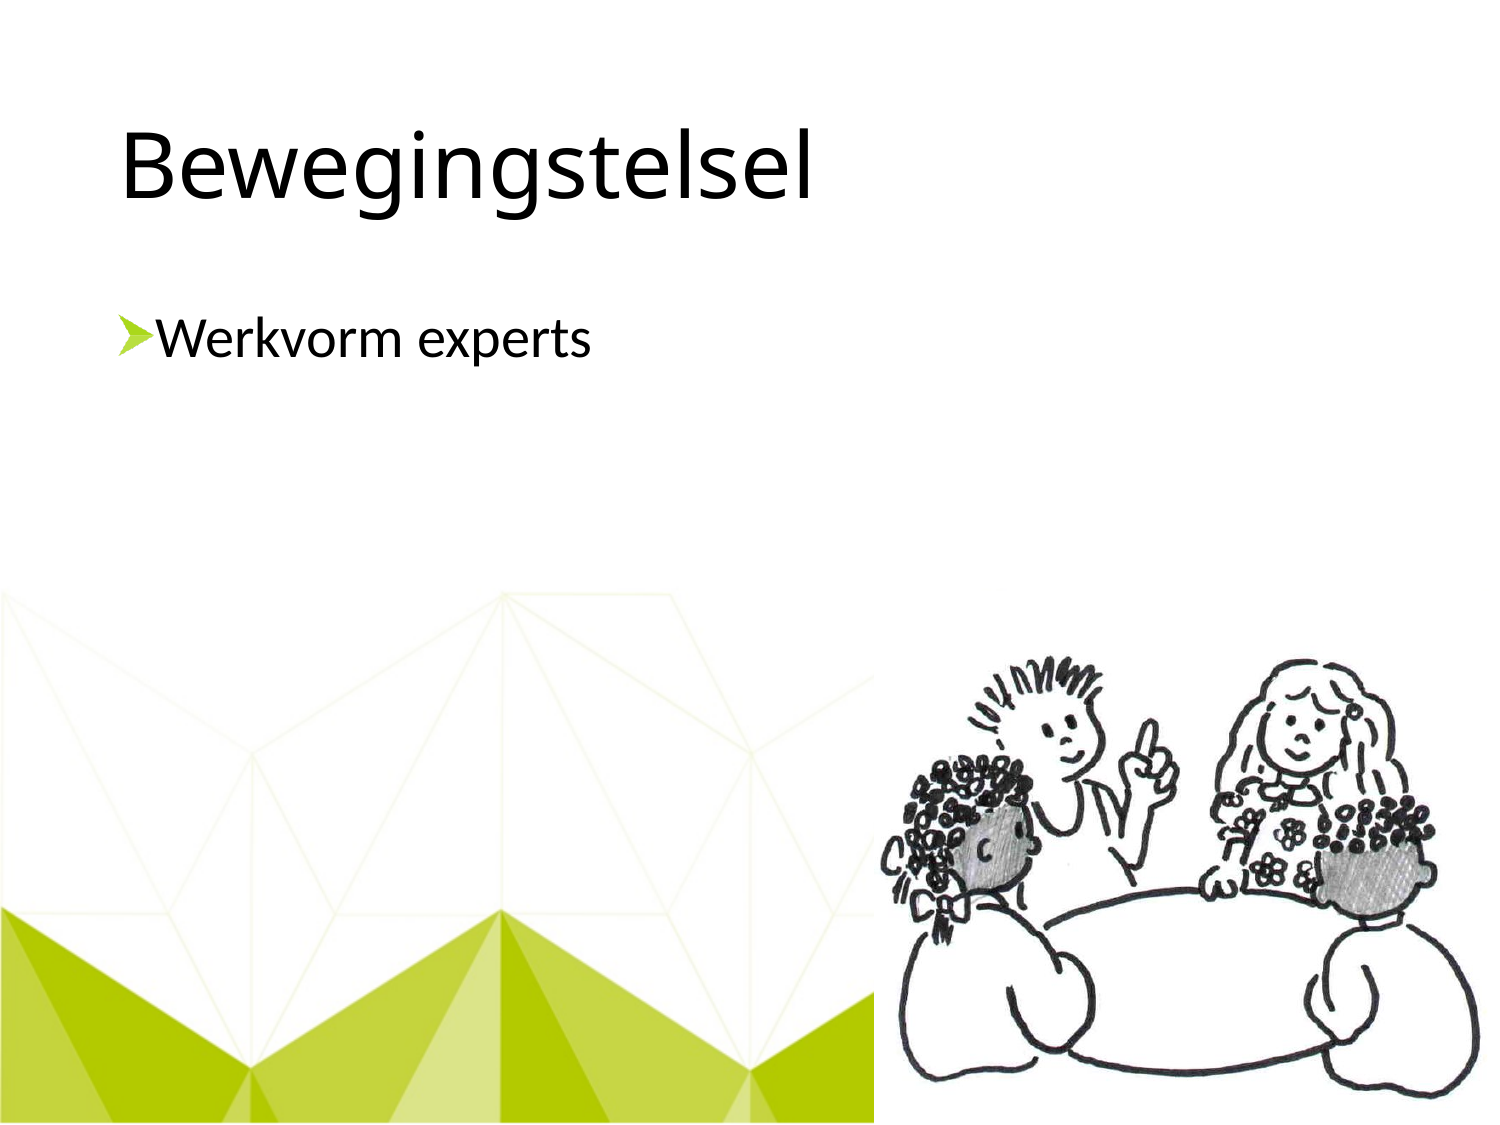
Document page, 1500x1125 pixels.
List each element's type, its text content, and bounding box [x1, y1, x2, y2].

title Bewegingstelsel [103, 59, 1397, 278]
list Werkvorm experts [103, 299, 1397, 1014]
picture [0, 0, 1500, 1125]
